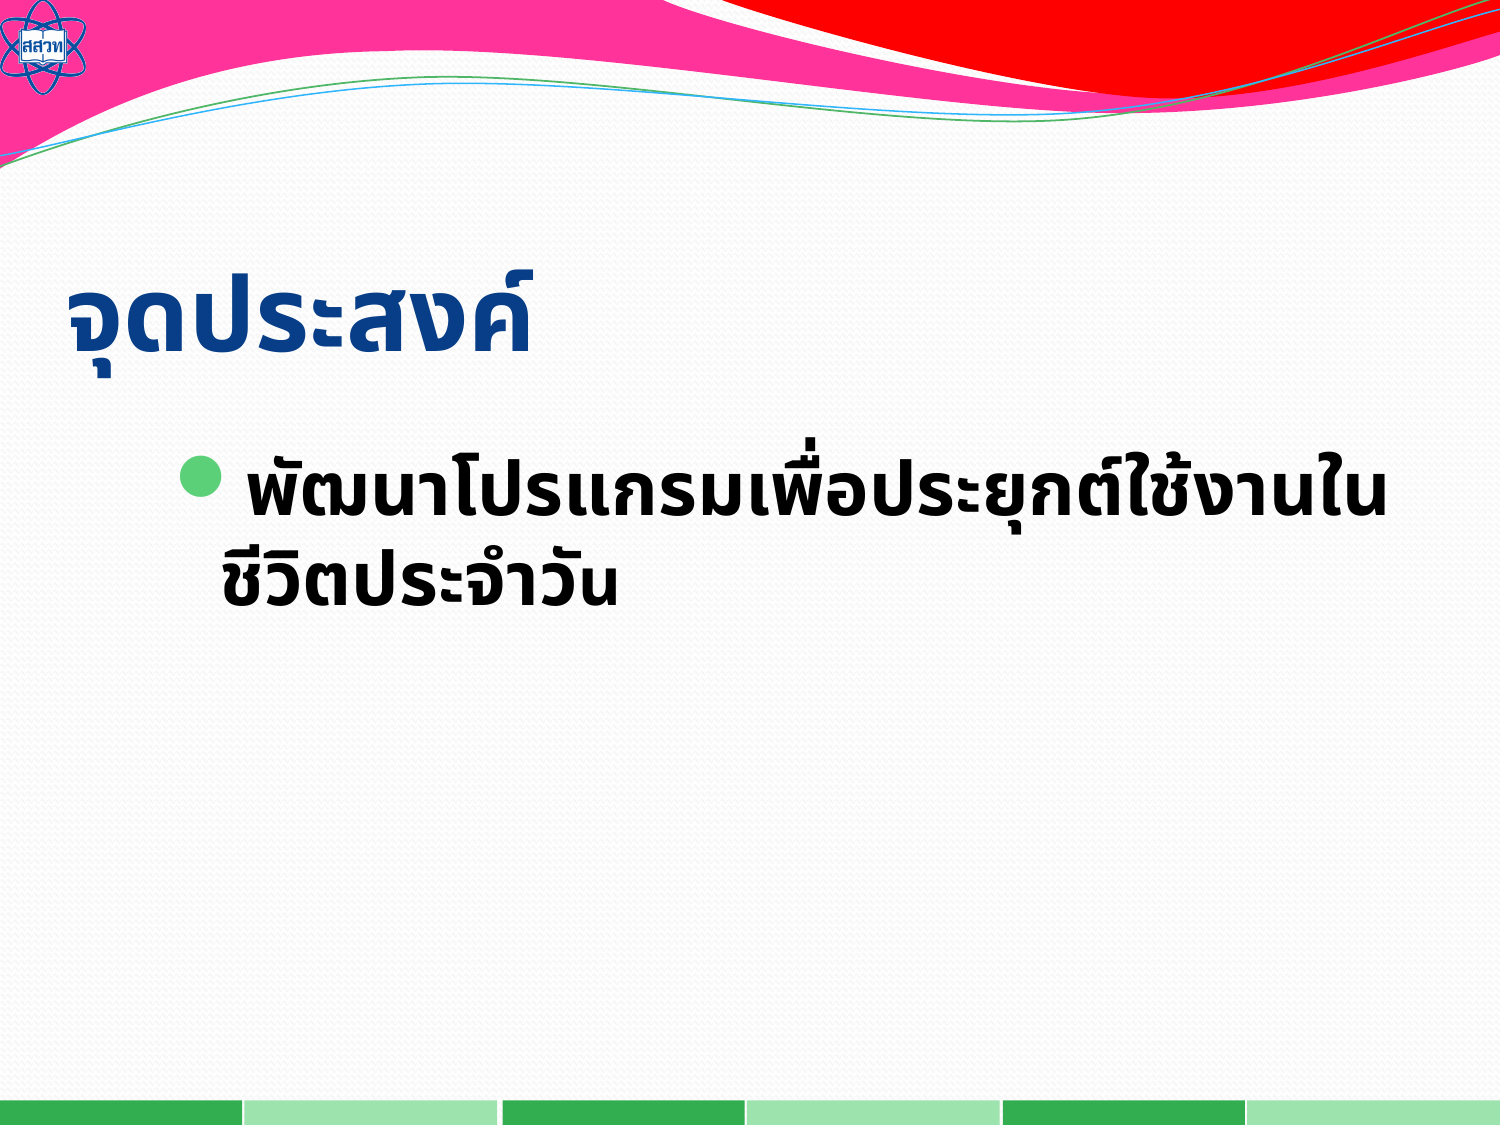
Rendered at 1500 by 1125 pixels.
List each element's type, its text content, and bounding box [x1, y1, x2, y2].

picture [0, 0, 86, 95]
title จุดประสงค์ [64, 184, 1415, 372]
list พัฒนาโปรแกรมเพื่อประยุกต์ใช้งานในชีวิตประจำวัน [159, 432, 1459, 787]
